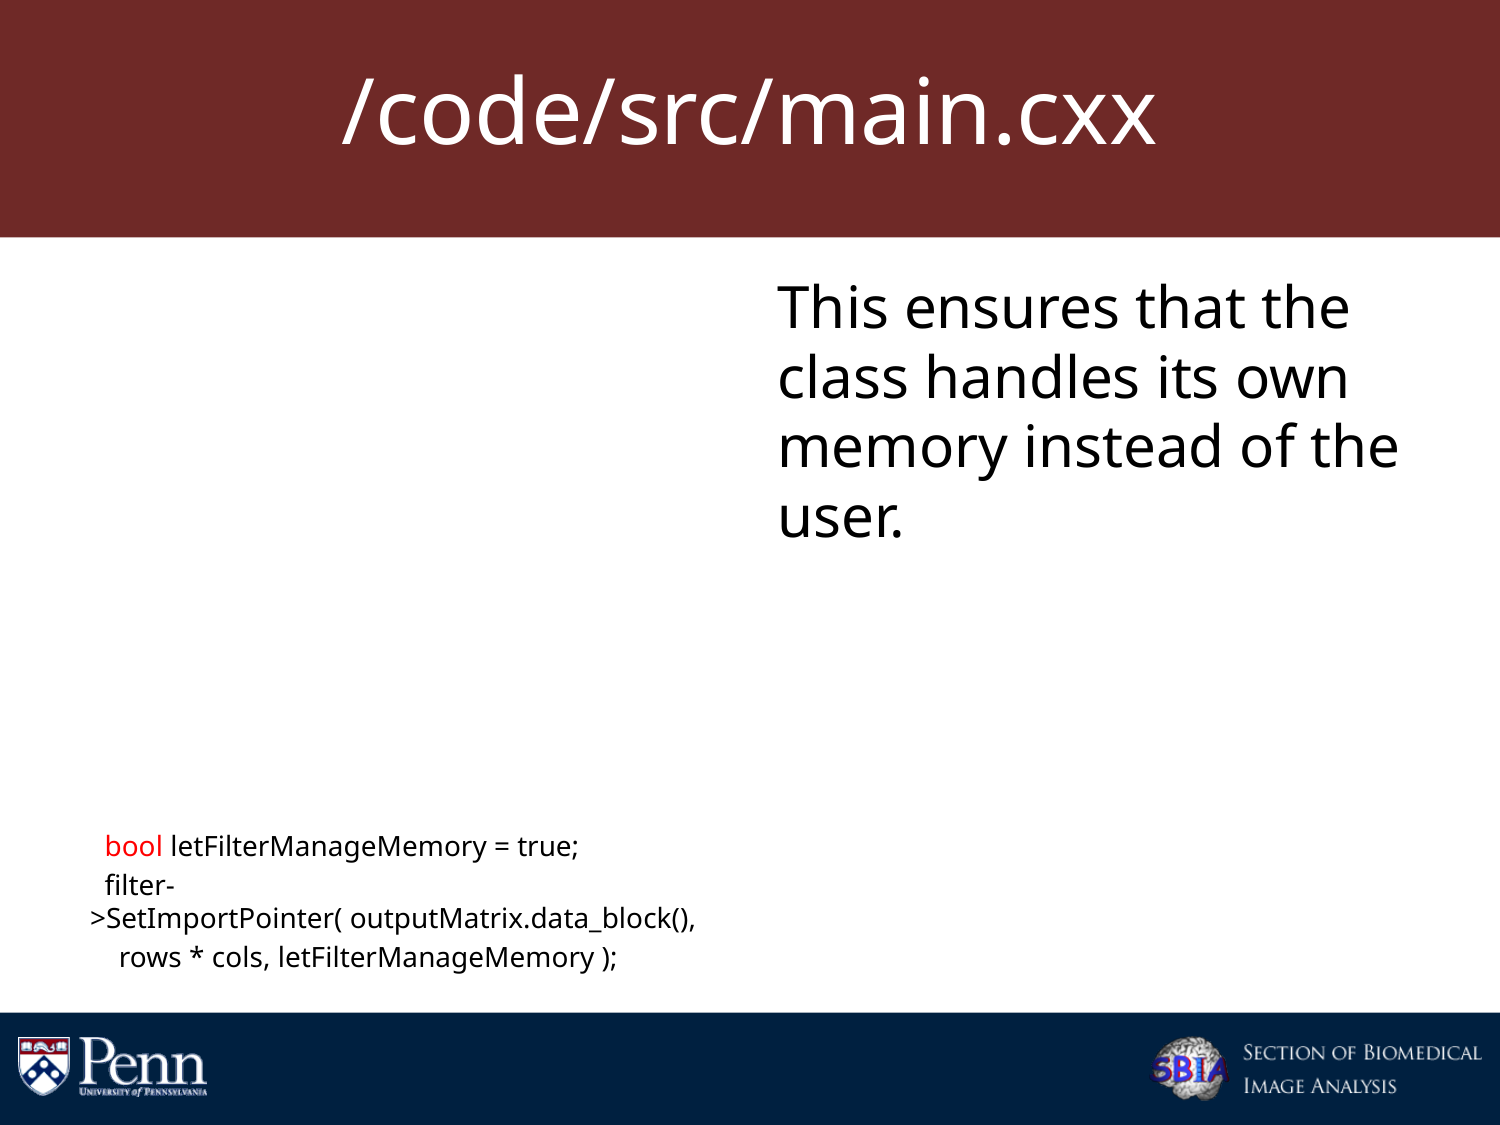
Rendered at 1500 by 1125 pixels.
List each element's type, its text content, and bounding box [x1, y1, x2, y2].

picture [18, 1037, 207, 1097]
list MatrixType outputMatrix = vnl_matrix_inverse< PixelType >(inputMatrix); typedef itk::ImportImageFilter< PixelType, 2> ImportFilterType; ImportFilterType::Pointer filter = ImportFilterType::New(); filter->SetOrigin( inputImage->GetOrigin() ); filter->SetDirection( inputImage->GetDirection() ); filter->SetSpacing( inputImage->GetSpacing() ); filter->SetRegion( inputImage->GetBufferedRegion() ); bool letFilterManageMemory = true; filter->SetImportPointer( outputMatrix.data_block(), rows * cols, letFilterManageMemory ); [75, 262, 738, 1013]
title /code/src/main.cxx [75, 45, 1425, 238]
picture [1149, 1035, 1482, 1102]
list This ensures that the class handles its own memory instead of the user. [762, 262, 1425, 1013]
